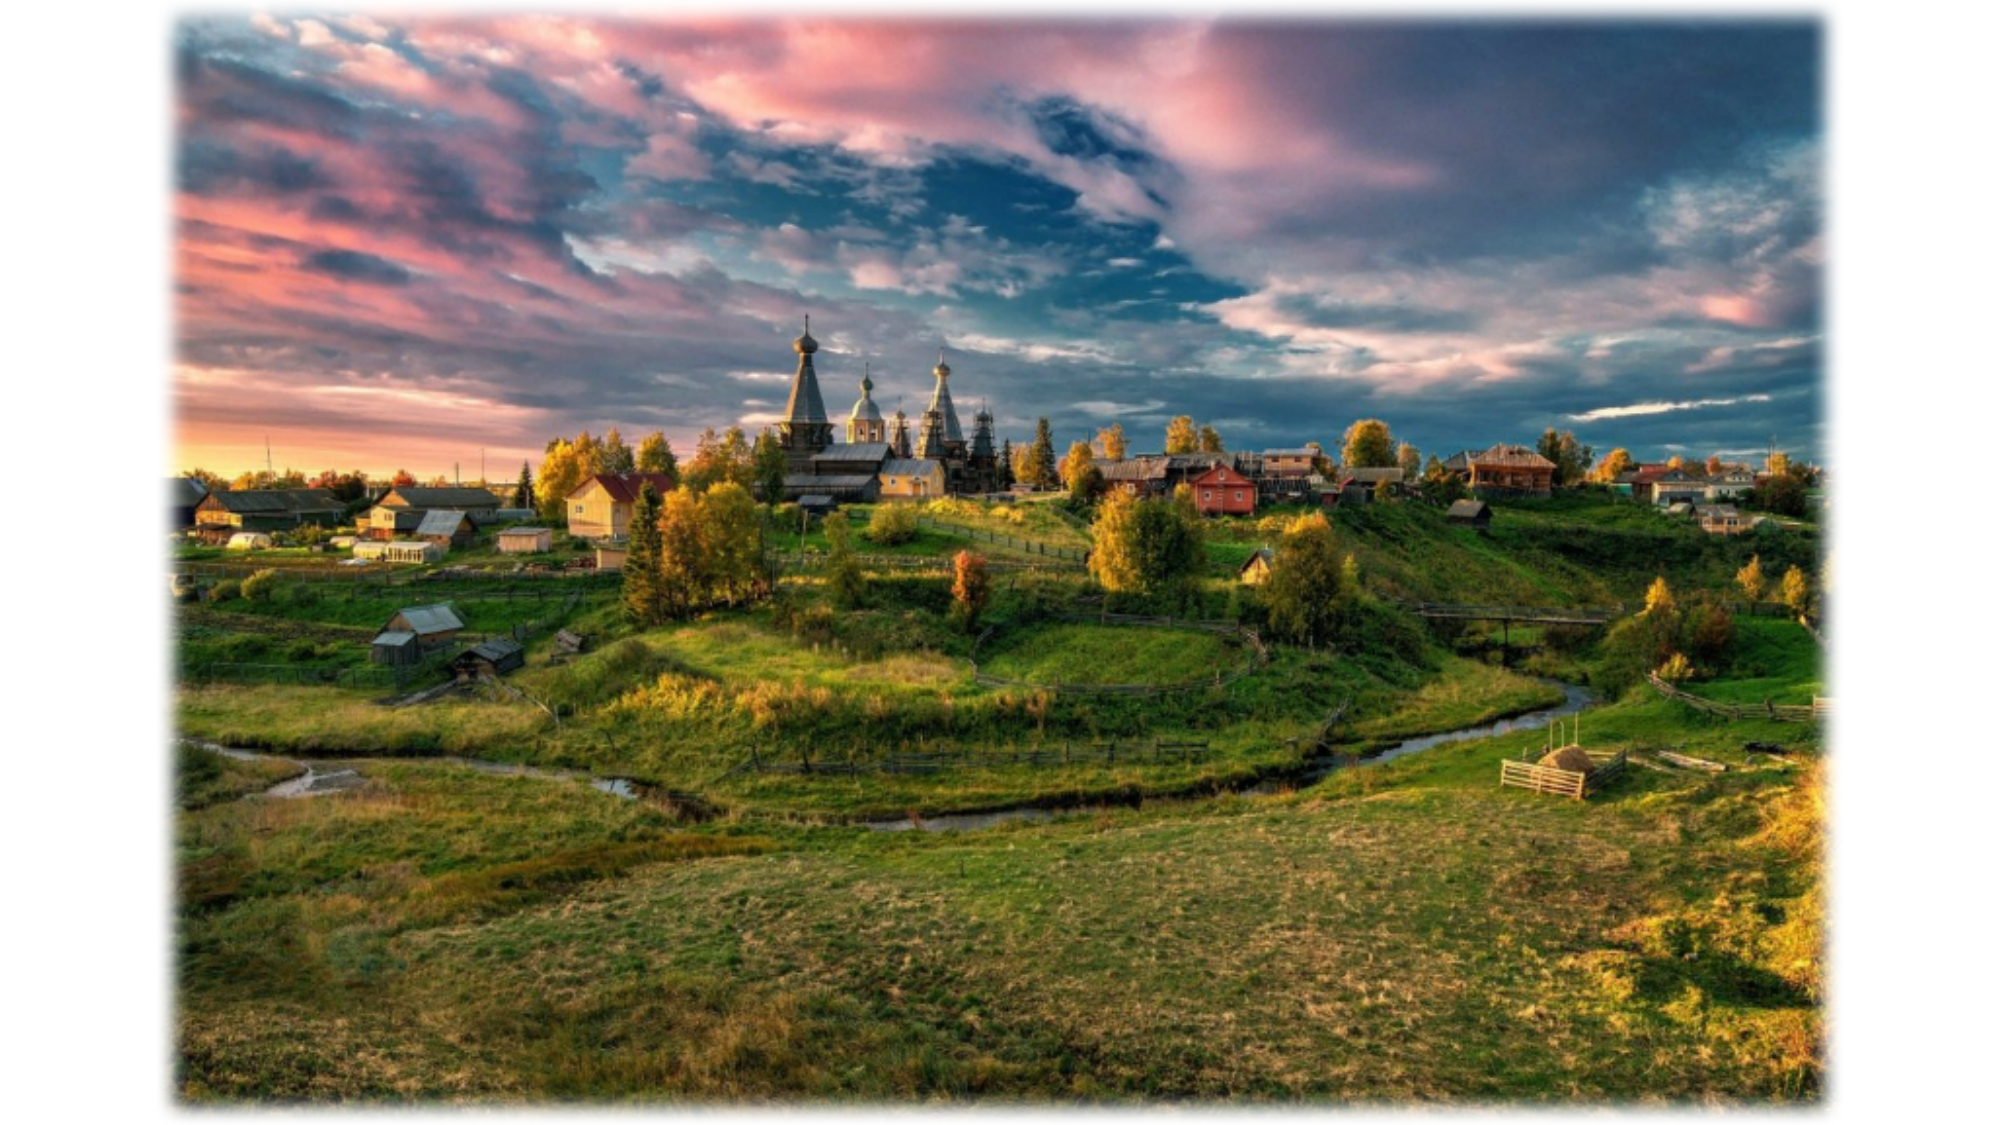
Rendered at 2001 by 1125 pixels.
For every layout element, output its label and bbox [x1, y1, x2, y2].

picture [157, 0, 1843, 1125]
